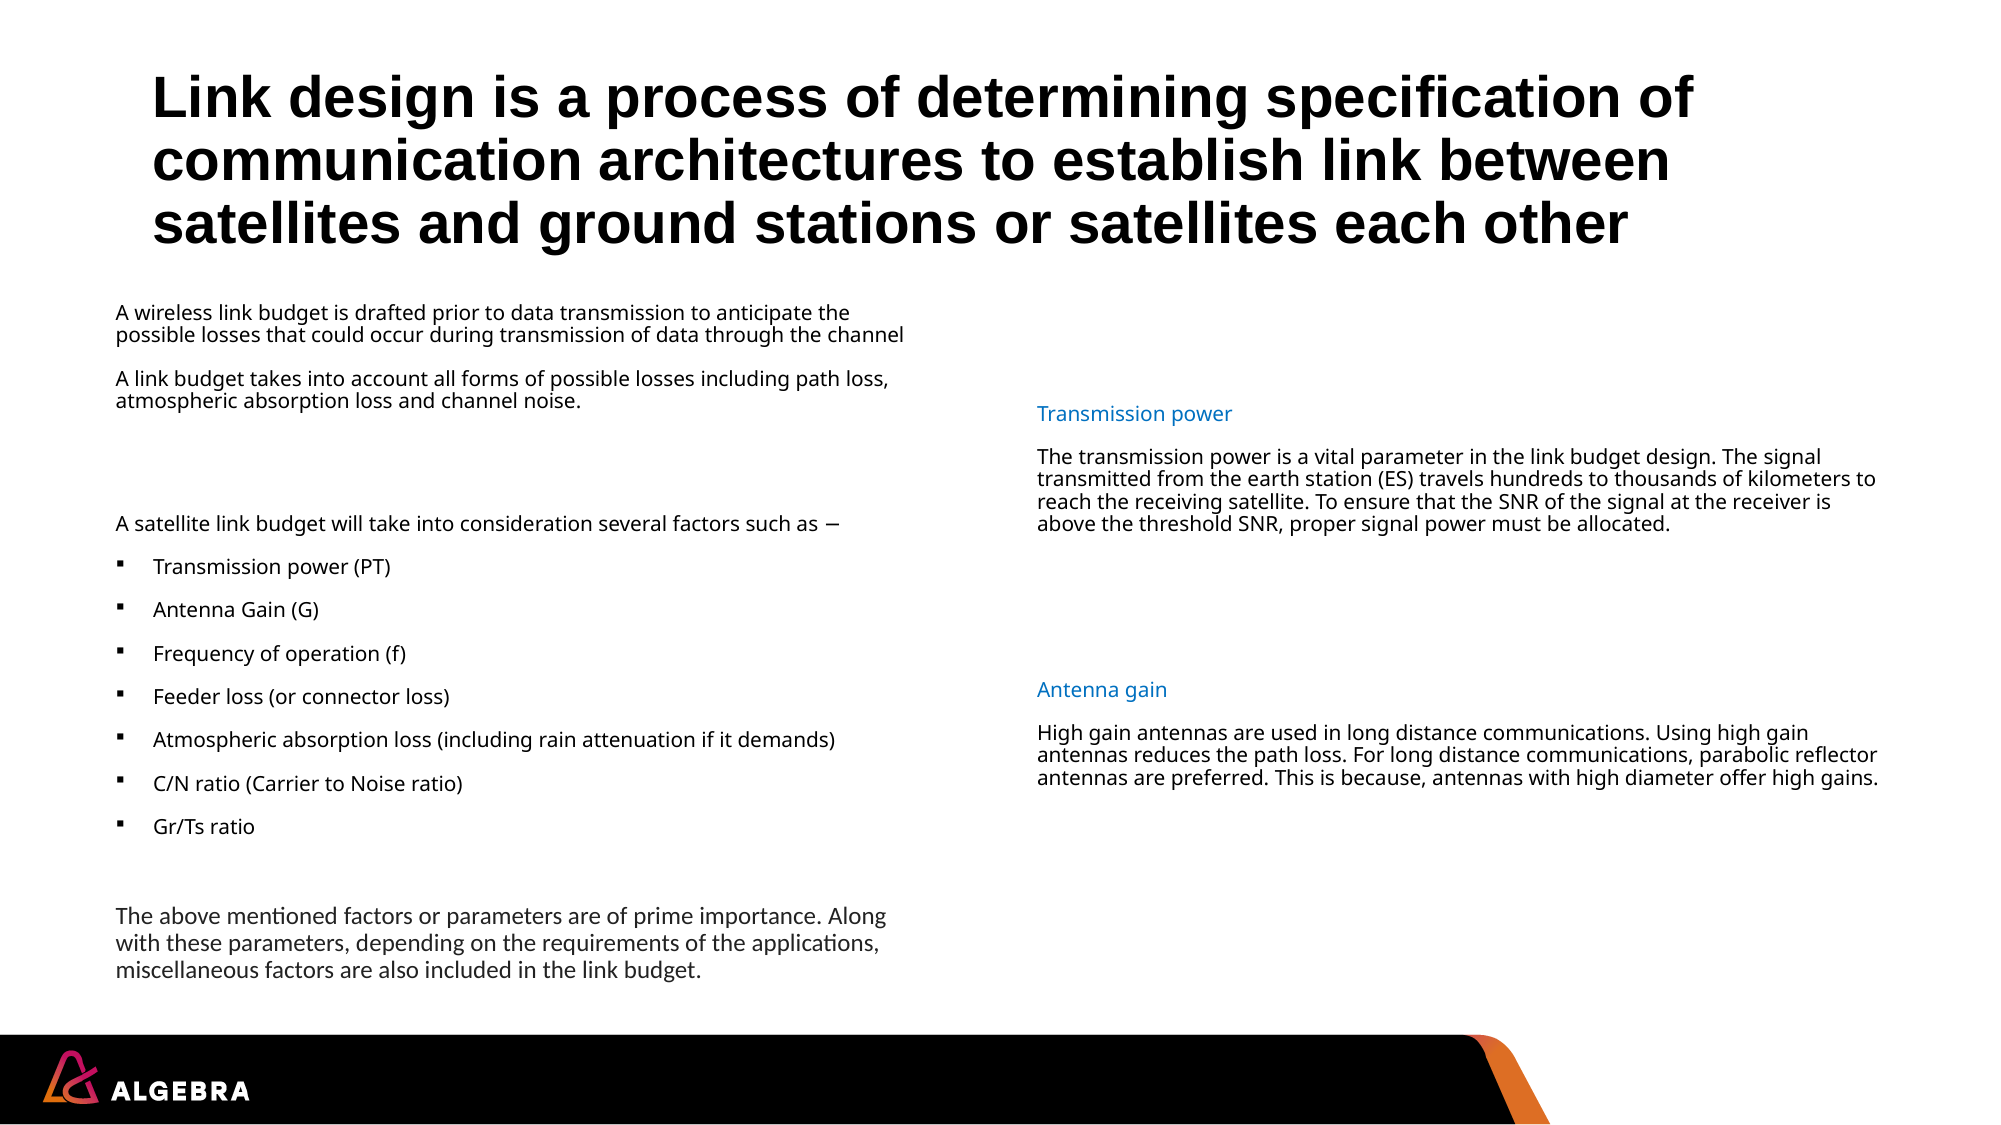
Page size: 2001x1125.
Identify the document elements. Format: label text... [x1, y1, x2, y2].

text_box A wireless link budget is drafted prior to data transmission to anticipate the possible losses that could occur during transmission of data through the channel A link budget takes into account all forms of possible losses including path loss, atmospheric absorption loss and channel noise. [100, 295, 945, 394]
picture [0, 1034, 1733, 1125]
text_box Antenna gain High gain antennas are used in long distance communications. Using high gain antennas reduces the path loss. For long distance communications, parabolic reflector antennas are preferred. This is because, antennas with high diameter offer high gains. [1022, 671, 1900, 818]
text_box Transmission power The transmission power is a vital parameter in the link budget design. The signal transmitted from the earth station (ES) travels hundreds to thousands of kilometers to reach the receiving satellite. To ensure that the SNR of the signal at the receiver is above the threshold SNR, proper signal power must be allocated. [1022, 395, 1900, 563]
text_box A satellite link budget will take into consideration several factors such as − Transmission power (PT) Antenna Gain (G) Frequency of operation (f) Feeder loss (or connector loss) Atmospheric absorption loss (including rain attenuation if it demands) C/N ratio (Carrier to Noise ratio) Gr/Ts ratio The above mentioned factors or parameters are of prime importance. Along with these parameters, depending on the requirements of the applications, miscellaneous factors are also included in the link budget. [100, 505, 945, 1026]
title Link design is a process of determining specification of communication architectures to establish link between satellites and ground stations or satellites each other [137, 59, 1863, 278]
